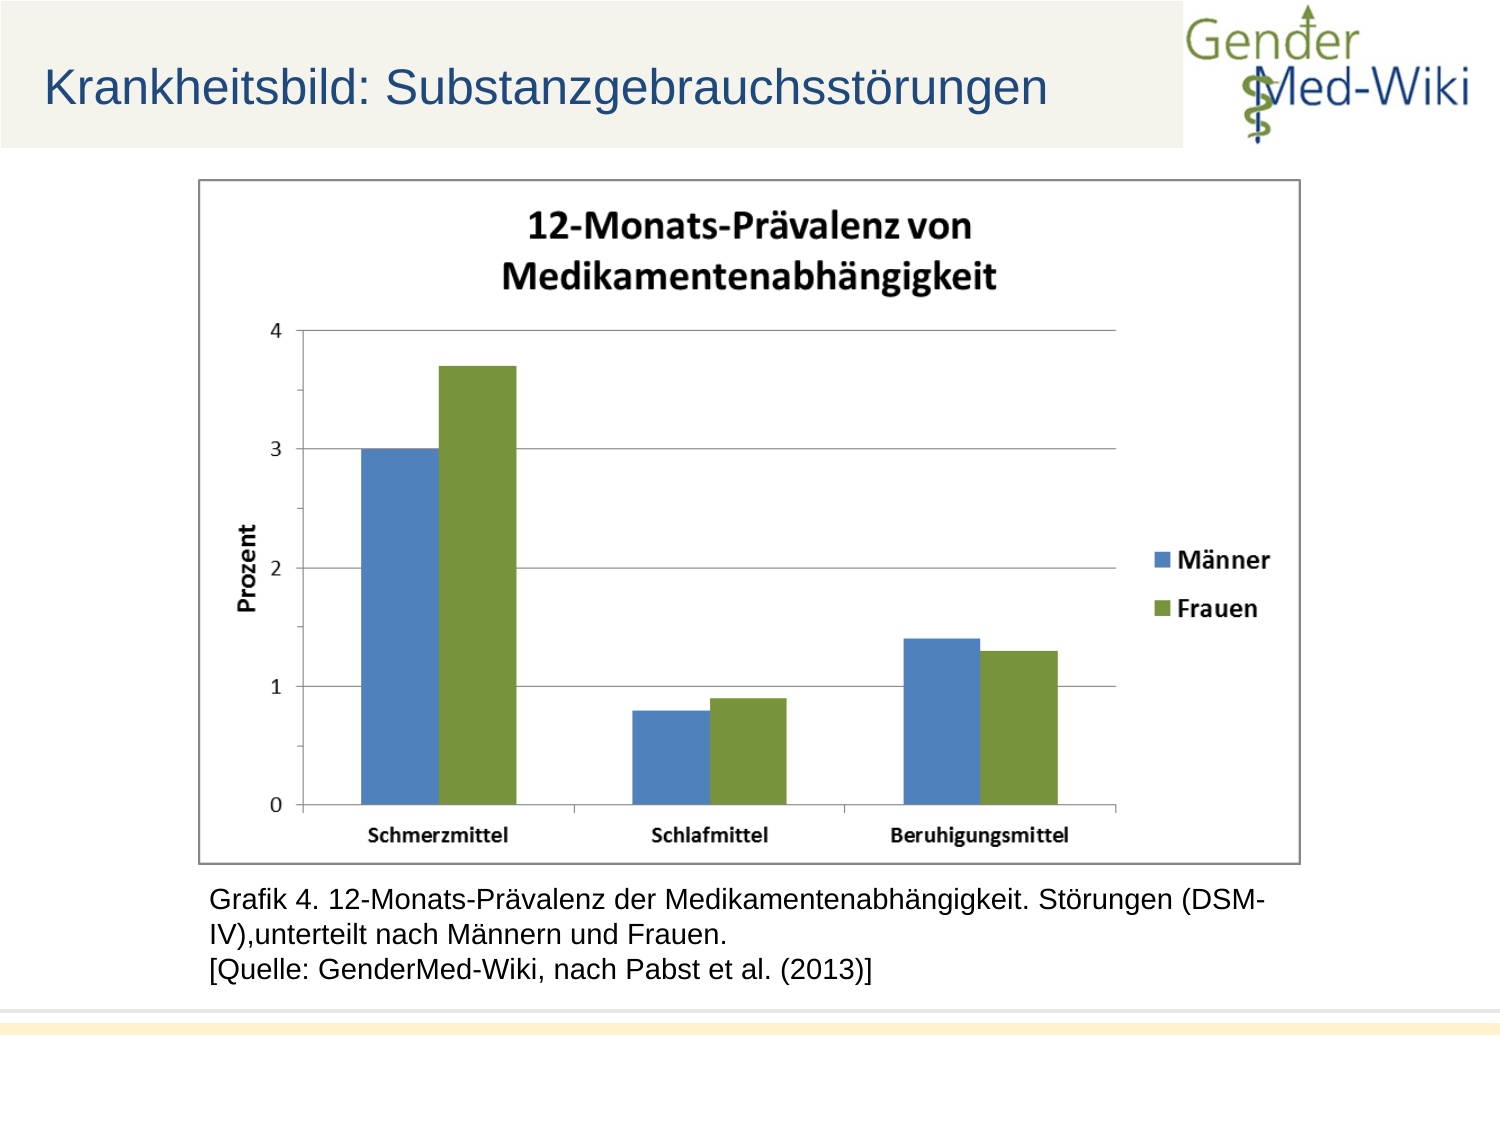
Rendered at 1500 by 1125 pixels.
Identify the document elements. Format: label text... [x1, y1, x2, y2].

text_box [194, 179, 1302, 995]
text_box Krankheitsbild: Substanzgebrauchsstörungen [28, 47, 1163, 123]
picture [1183, 0, 1471, 149]
